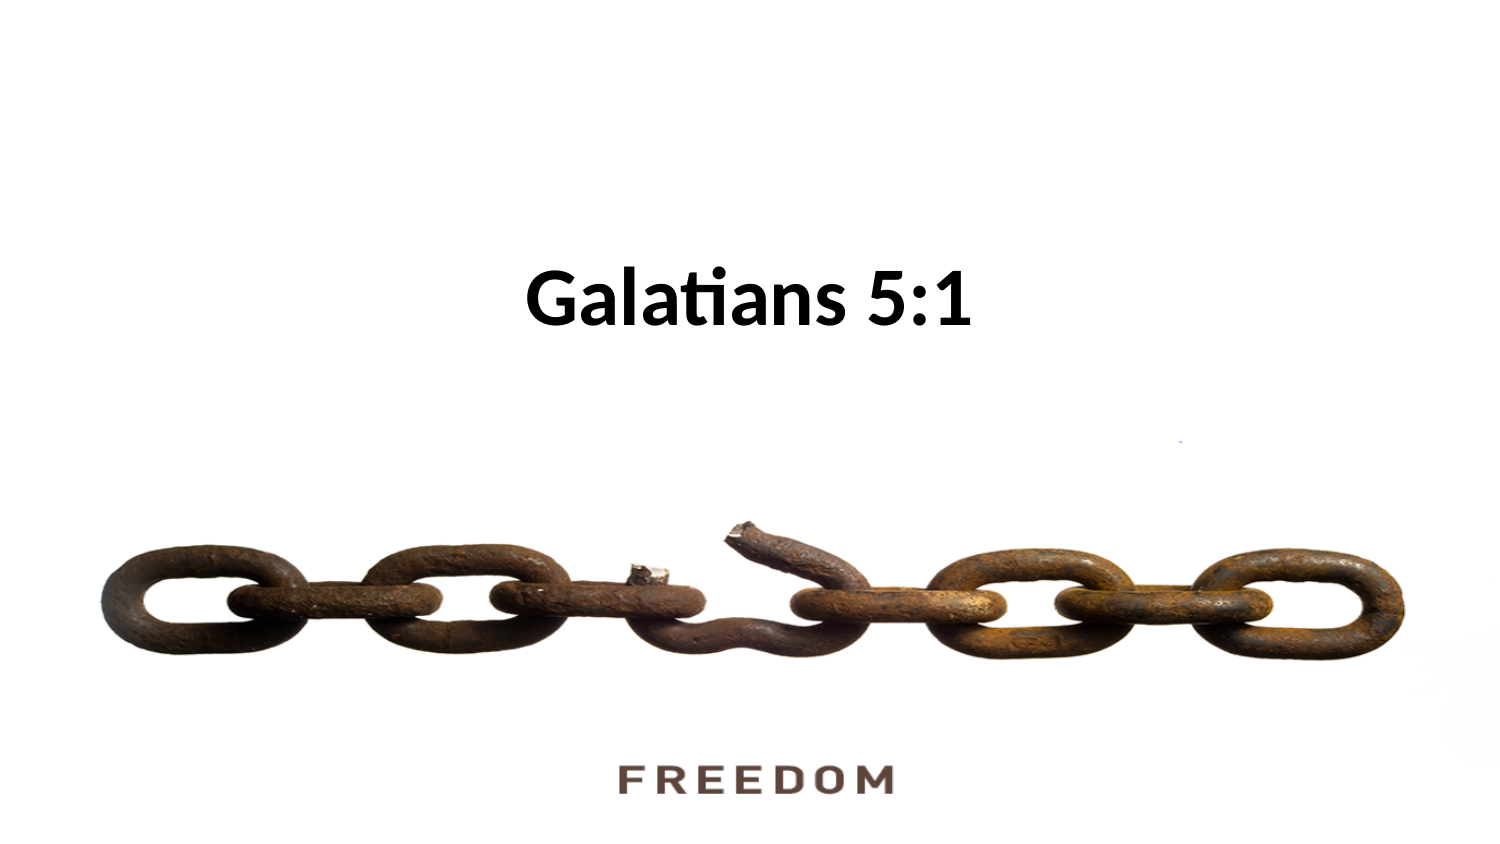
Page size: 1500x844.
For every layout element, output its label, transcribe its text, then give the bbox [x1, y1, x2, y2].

picture [0, 436, 1500, 844]
text_box Galatians 5:1 [64, 234, 1436, 350]
